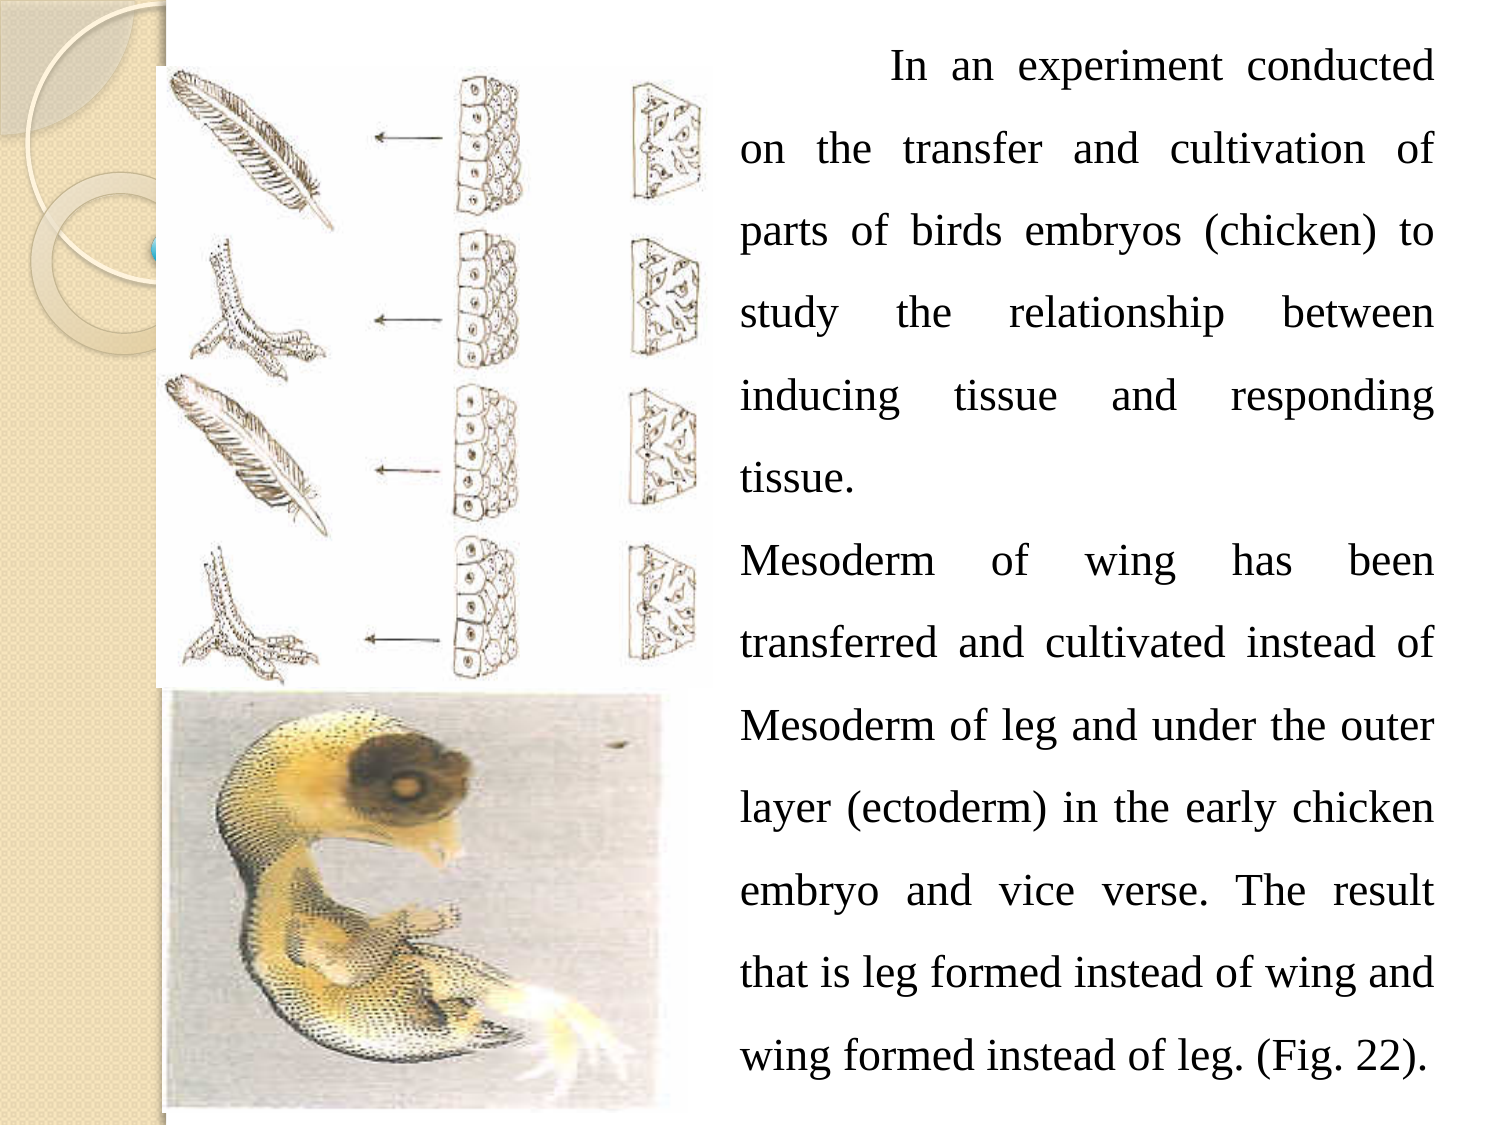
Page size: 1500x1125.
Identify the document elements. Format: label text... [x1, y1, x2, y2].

picture [156, 65, 713, 1113]
text_box In an experiment conducted on the transfer and cultivation of parts of birds embryos (chicken) to study the relationship between inducing tissue and responding tissue. Mesoderm of wing has been transferred and cultivated instead of Mesoderm of leg and under the outer layer (ectoderm) in the early chicken embryo and vice verse. The result that is leg formed instead of wing and wing formed instead of leg. (Fig. 22). [725, 0, 1450, 1087]
